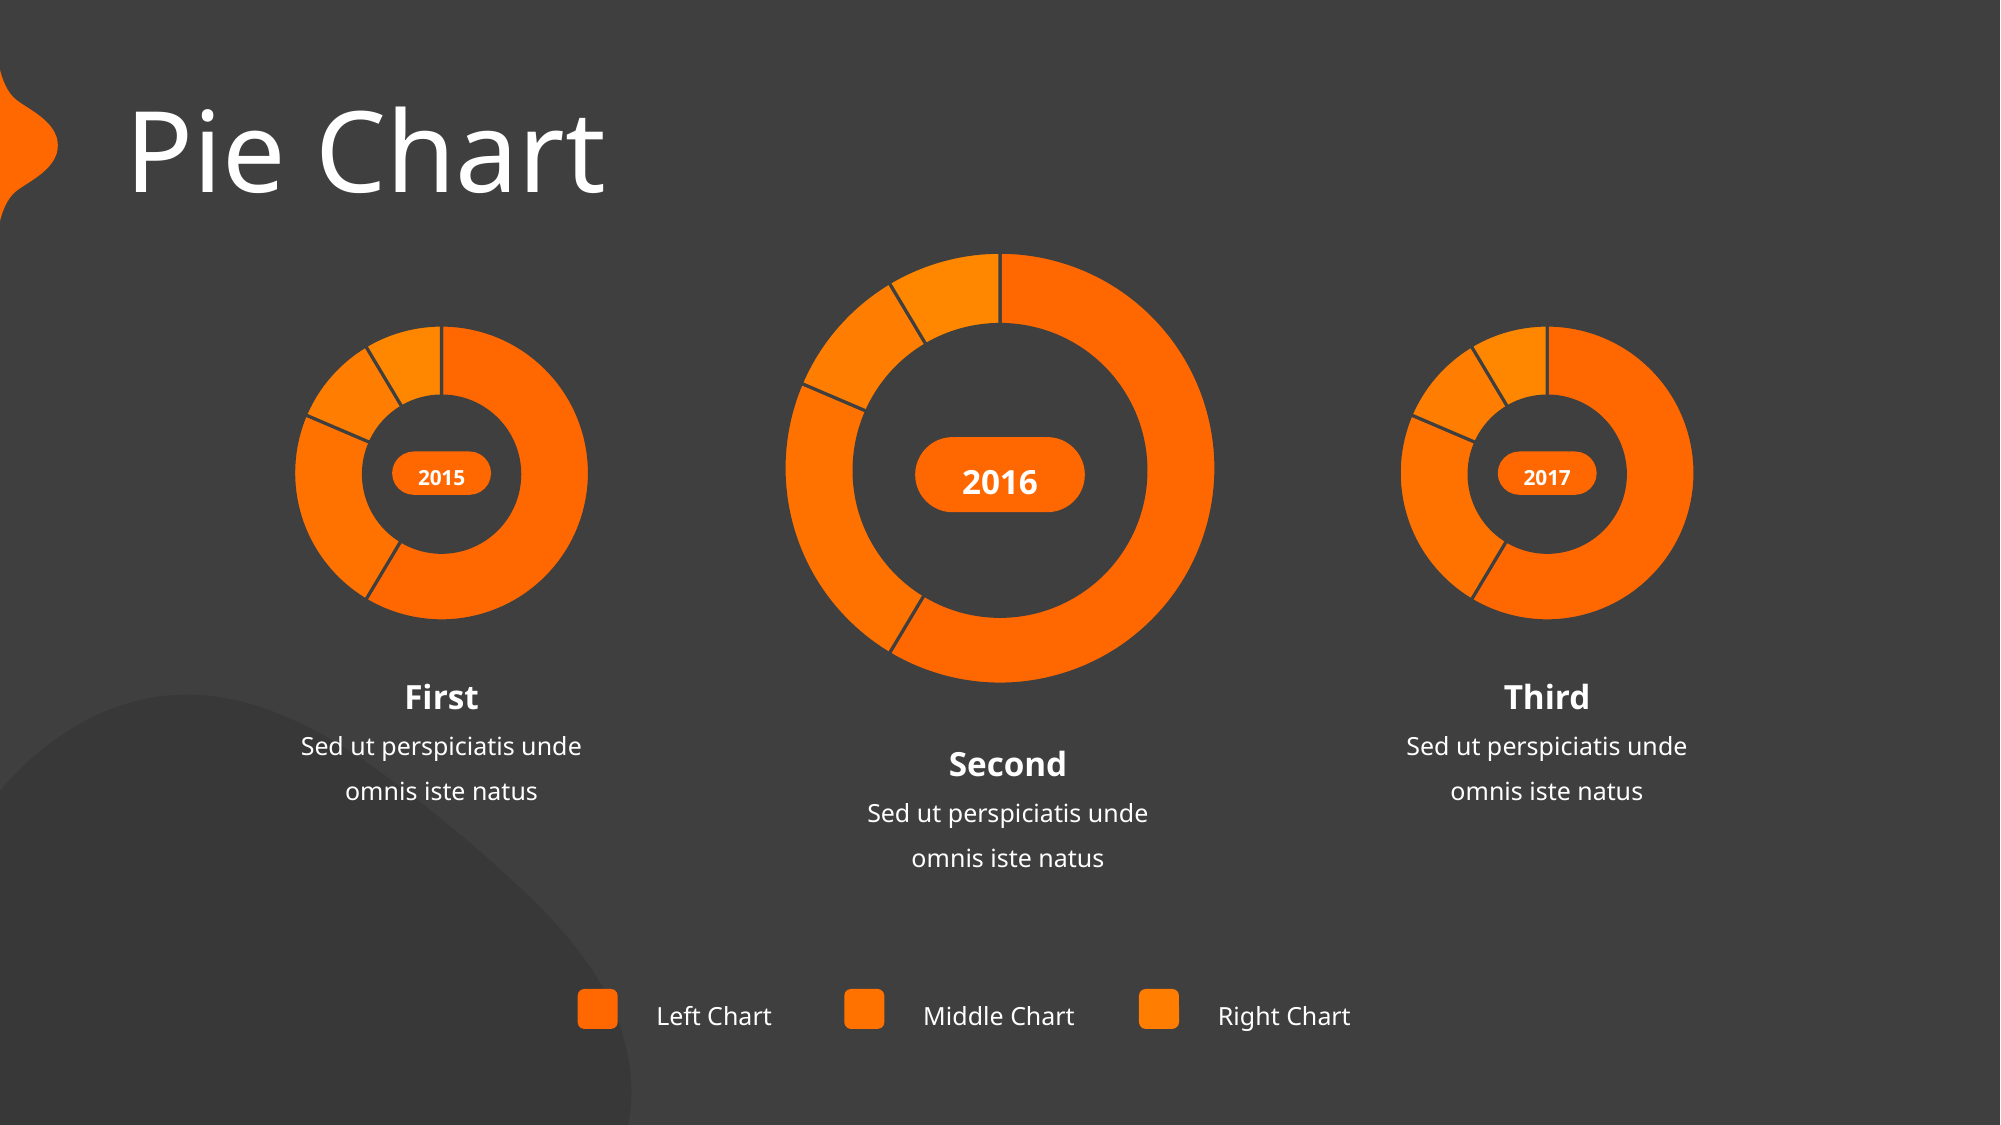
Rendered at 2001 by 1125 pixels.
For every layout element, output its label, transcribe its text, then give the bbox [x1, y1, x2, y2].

text_box Sed ut perspiciatis unde omnis iste natus [1383, 708, 1711, 813]
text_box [915, 433, 1085, 513]
text_box Middle Chart [908, 978, 1128, 1038]
text_box Sed ut perspiciatis unde omnis iste natus [844, 775, 1172, 880]
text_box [392, 445, 492, 499]
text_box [1497, 445, 1597, 495]
text_box Left Chart [641, 978, 821, 1038]
text_box First [295, 648, 588, 724]
text_box Third [1400, 648, 1694, 724]
list Pie Chart [110, 87, 1430, 277]
text_box Second [861, 715, 1155, 791]
text_box [843, 987, 886, 1031]
text_box Right Chart [1203, 978, 1423, 1038]
chart [210, 243, 1779, 694]
text_box [576, 987, 619, 1031]
text_box [1137, 987, 1181, 1031]
text_box Sed ut perspiciatis unde omnis iste natus [277, 708, 606, 813]
